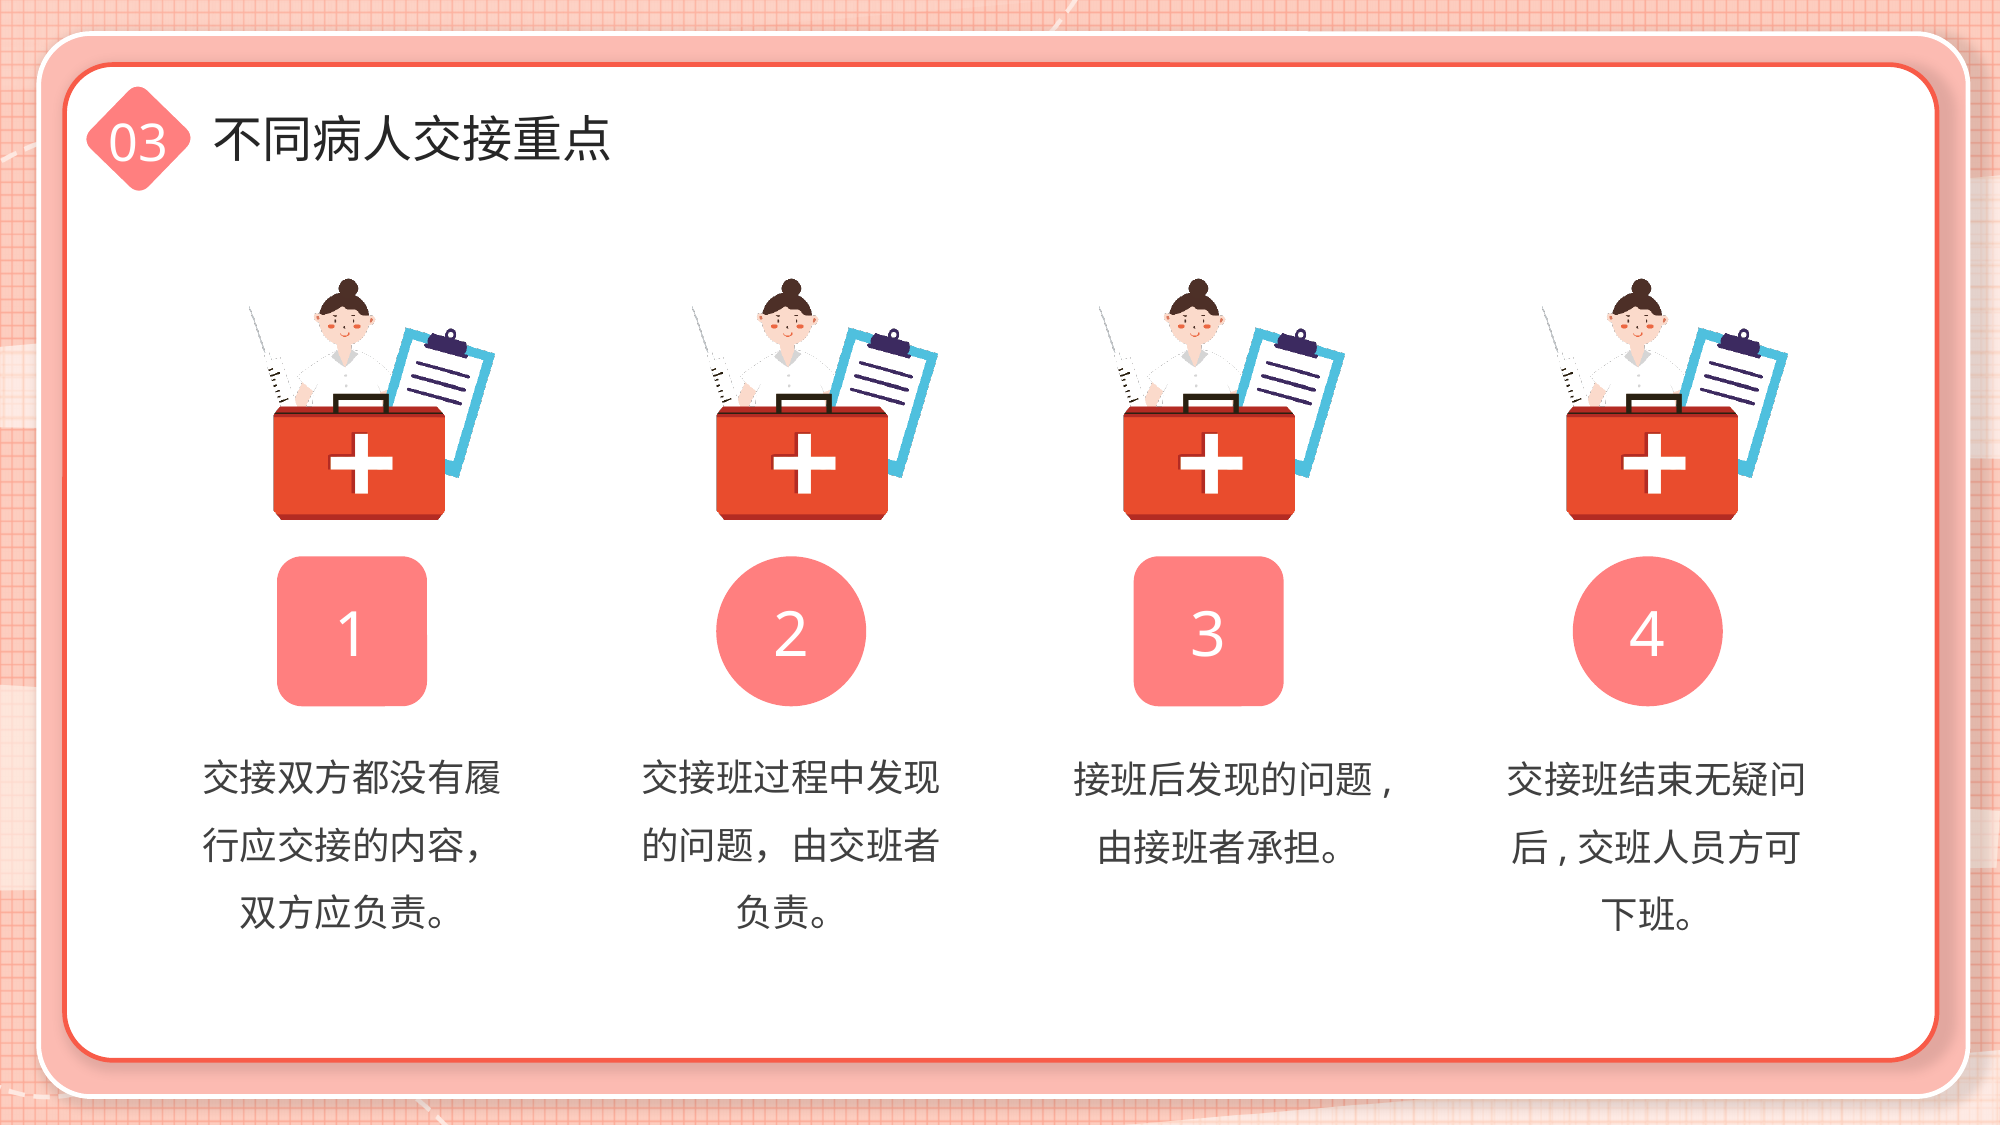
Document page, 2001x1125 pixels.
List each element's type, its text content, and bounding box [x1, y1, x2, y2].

text_box 1 [275, 555, 429, 708]
text_box 交接班过程中发现的问题，由交班者负责。 [637, 731, 946, 935]
text_box 交接双方都没有履行应交接的内容，双方应负责。 [197, 731, 507, 935]
text_box 4 [1571, 555, 1724, 708]
text_box 接班后发现的问题,由接班者承担。 [1073, 733, 1382, 869]
text_box 3 [1132, 555, 1285, 708]
picture [0, 0, 2000, 1125]
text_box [94, 96, 622, 181]
text_box 交接班结束无疑问后,交班人员方可下班。 [1502, 733, 1811, 937]
text_box 2 [715, 555, 868, 708]
